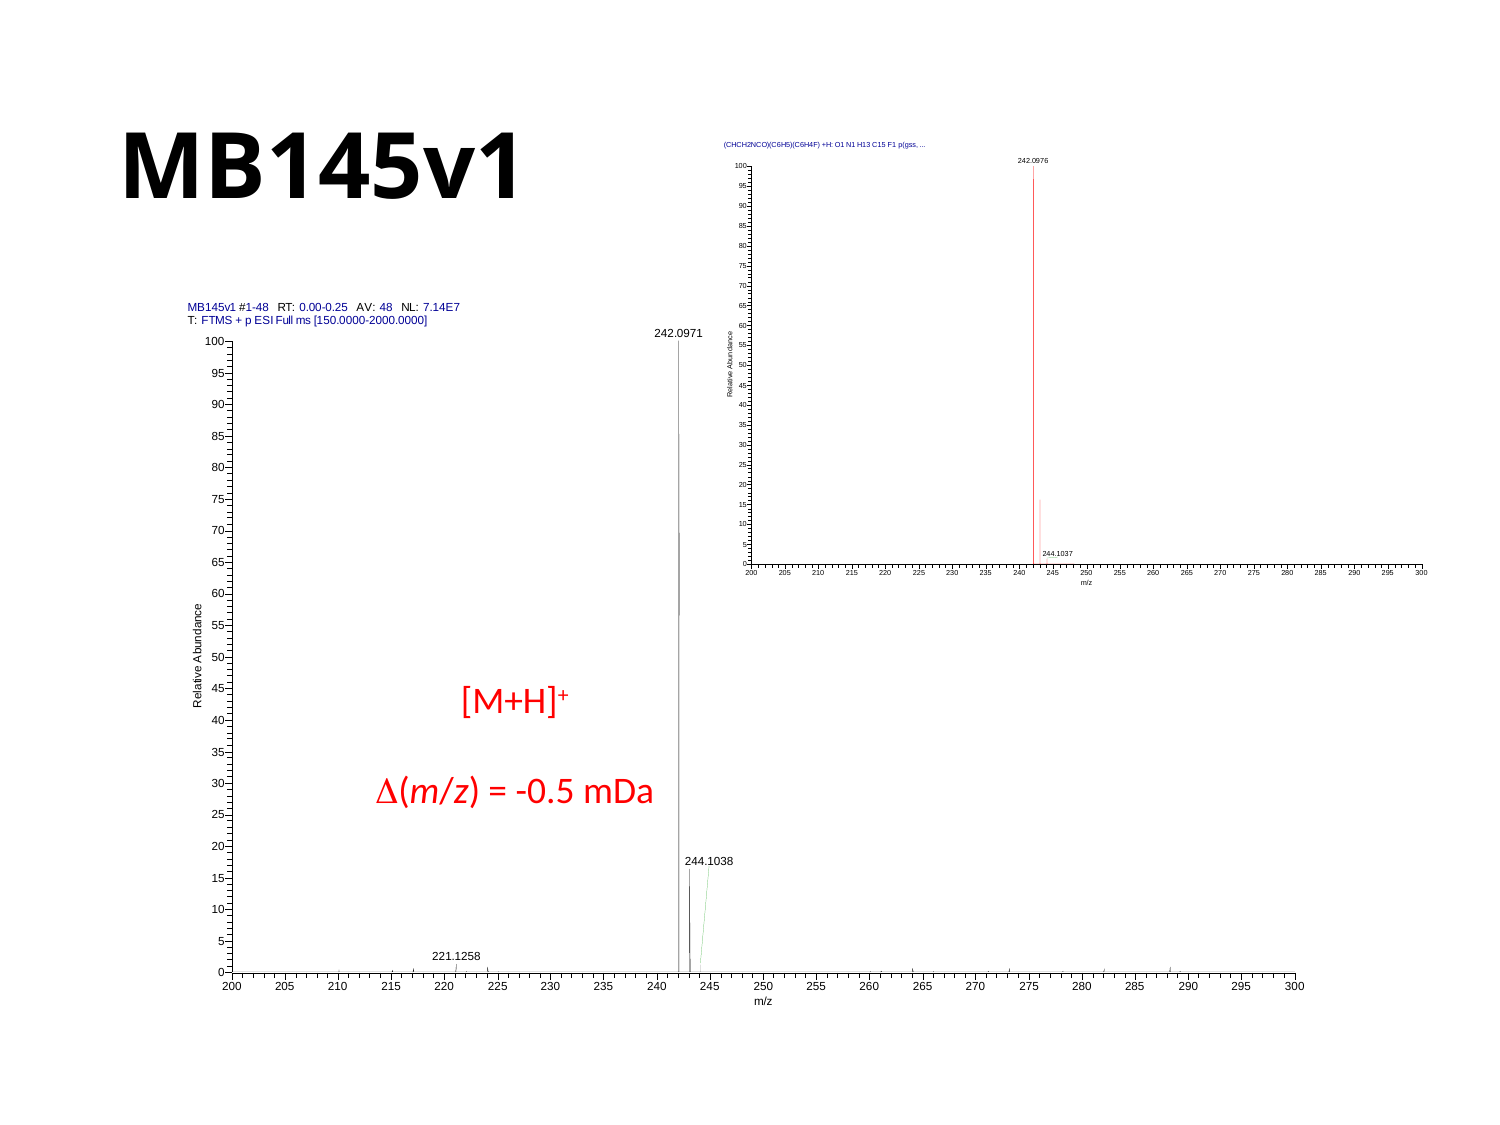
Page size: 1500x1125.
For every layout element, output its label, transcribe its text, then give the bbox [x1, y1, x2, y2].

picture [722, 139, 1434, 590]
title MB145v1 [103, 59, 1397, 278]
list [186, 299, 1314, 1014]
